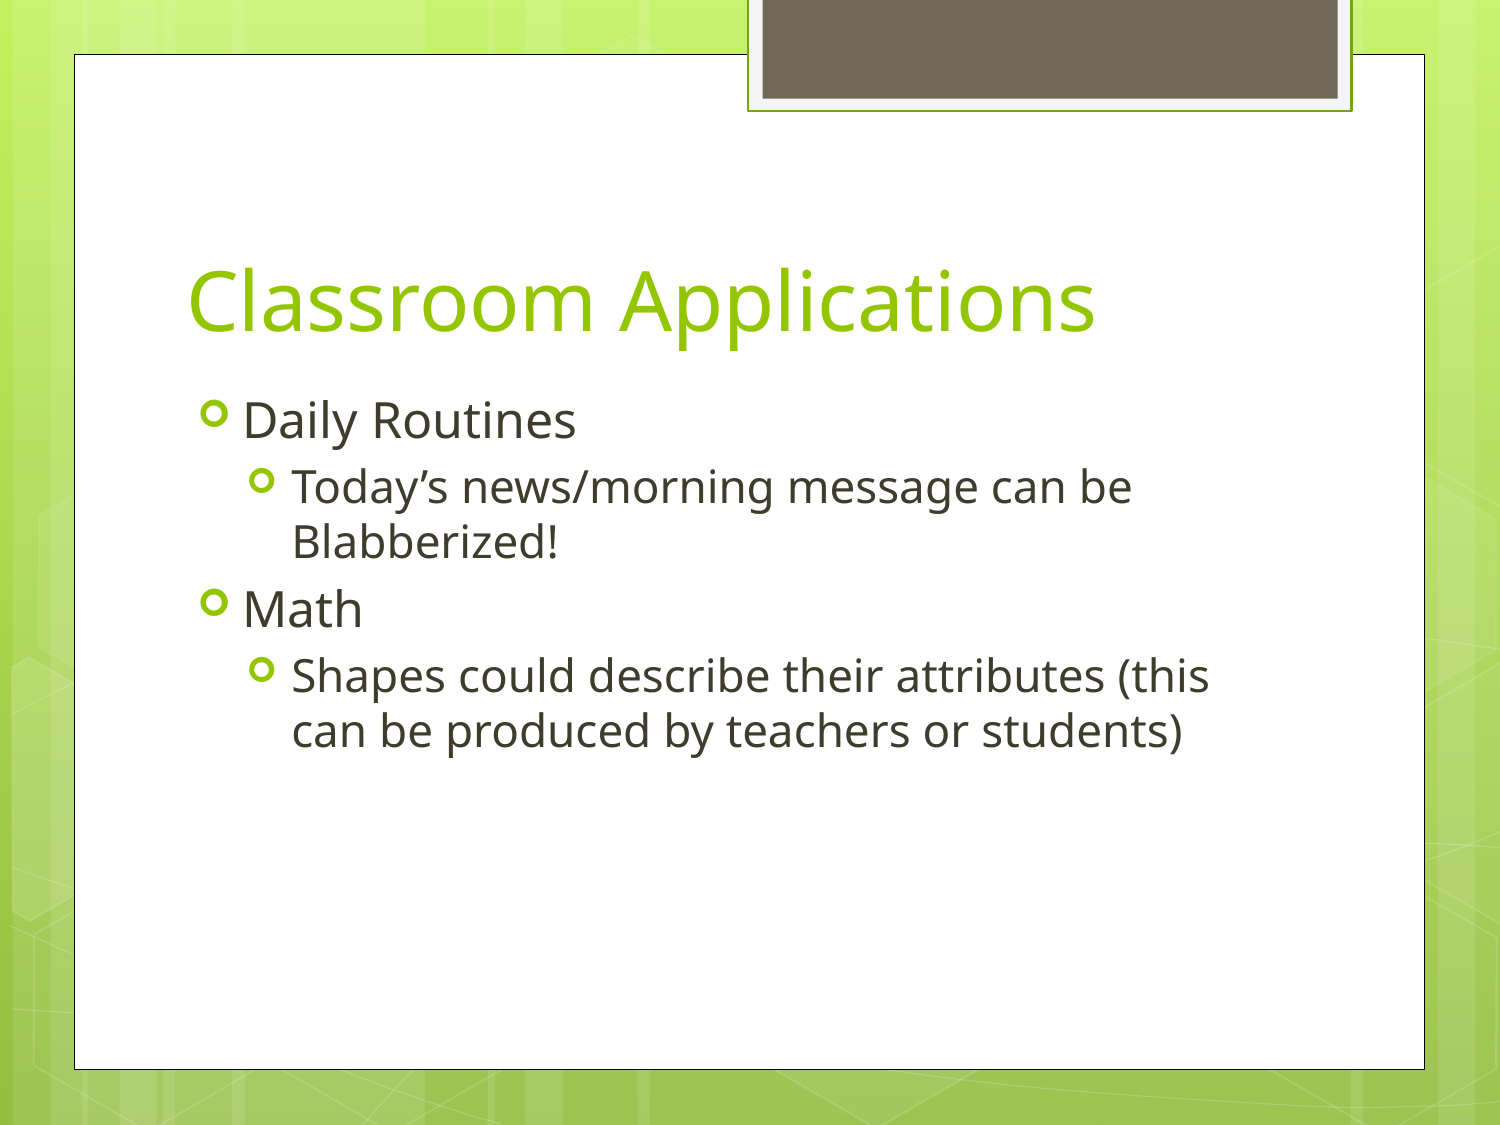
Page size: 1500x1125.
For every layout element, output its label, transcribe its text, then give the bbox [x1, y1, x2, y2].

title Classroom Applications [171, 168, 1324, 357]
list Daily Routines Today’s news/morning message can be Blabberized! Math Shapes could describe their attributes (this can be produced by teachers or students) [171, 381, 1283, 957]
